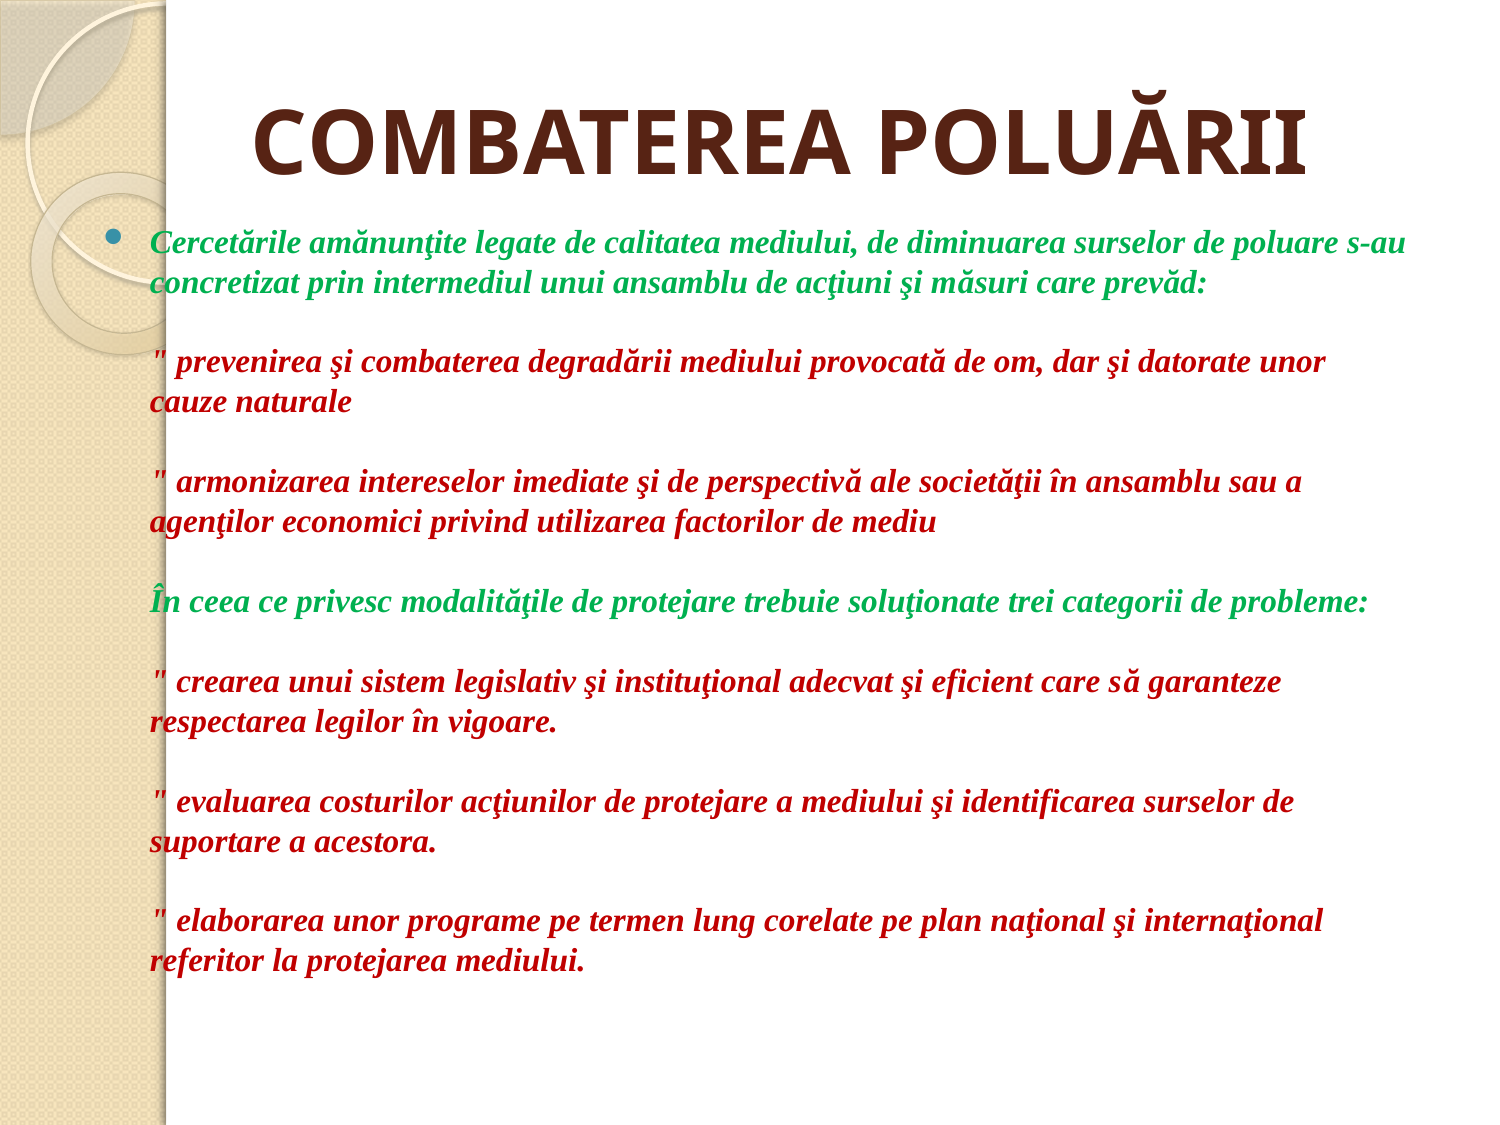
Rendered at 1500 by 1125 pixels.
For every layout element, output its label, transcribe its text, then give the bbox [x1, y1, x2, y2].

list Cercetările amănunţite legate de calitatea mediului, de diminuarea surselor de poluare s-au concretizat prin intermediul unui ansamblu de acţiuni şi măsuri care prevăd: " prevenirea şi combaterea degradării mediului provocată de om, dar şi datorate unor cauze naturale " armonizarea intereselor imediate şi de perspectivă ale societăţii în ansamblu sau a agenţilor economici privind utilizarea factorilor de mediu În ceea ce privesc modalităţile de protejare trebuie soluţionate trei categorii de probleme: " crearea unui sistem legislativ şi instituţional adecvat şi eficient care să garanteze respectarea legilor în vigoare. " evaluarea costurilor acţiunilor de protejare a mediului şi identificarea surselor de suportare a acestora. " elaborarea unor programe pe termen lung corelate pe plan naţional şi internaţional referitor la protejarea mediului. [75, 212, 1425, 1025]
title COMBATEREA POLUĂRII [235, 45, 1466, 233]
